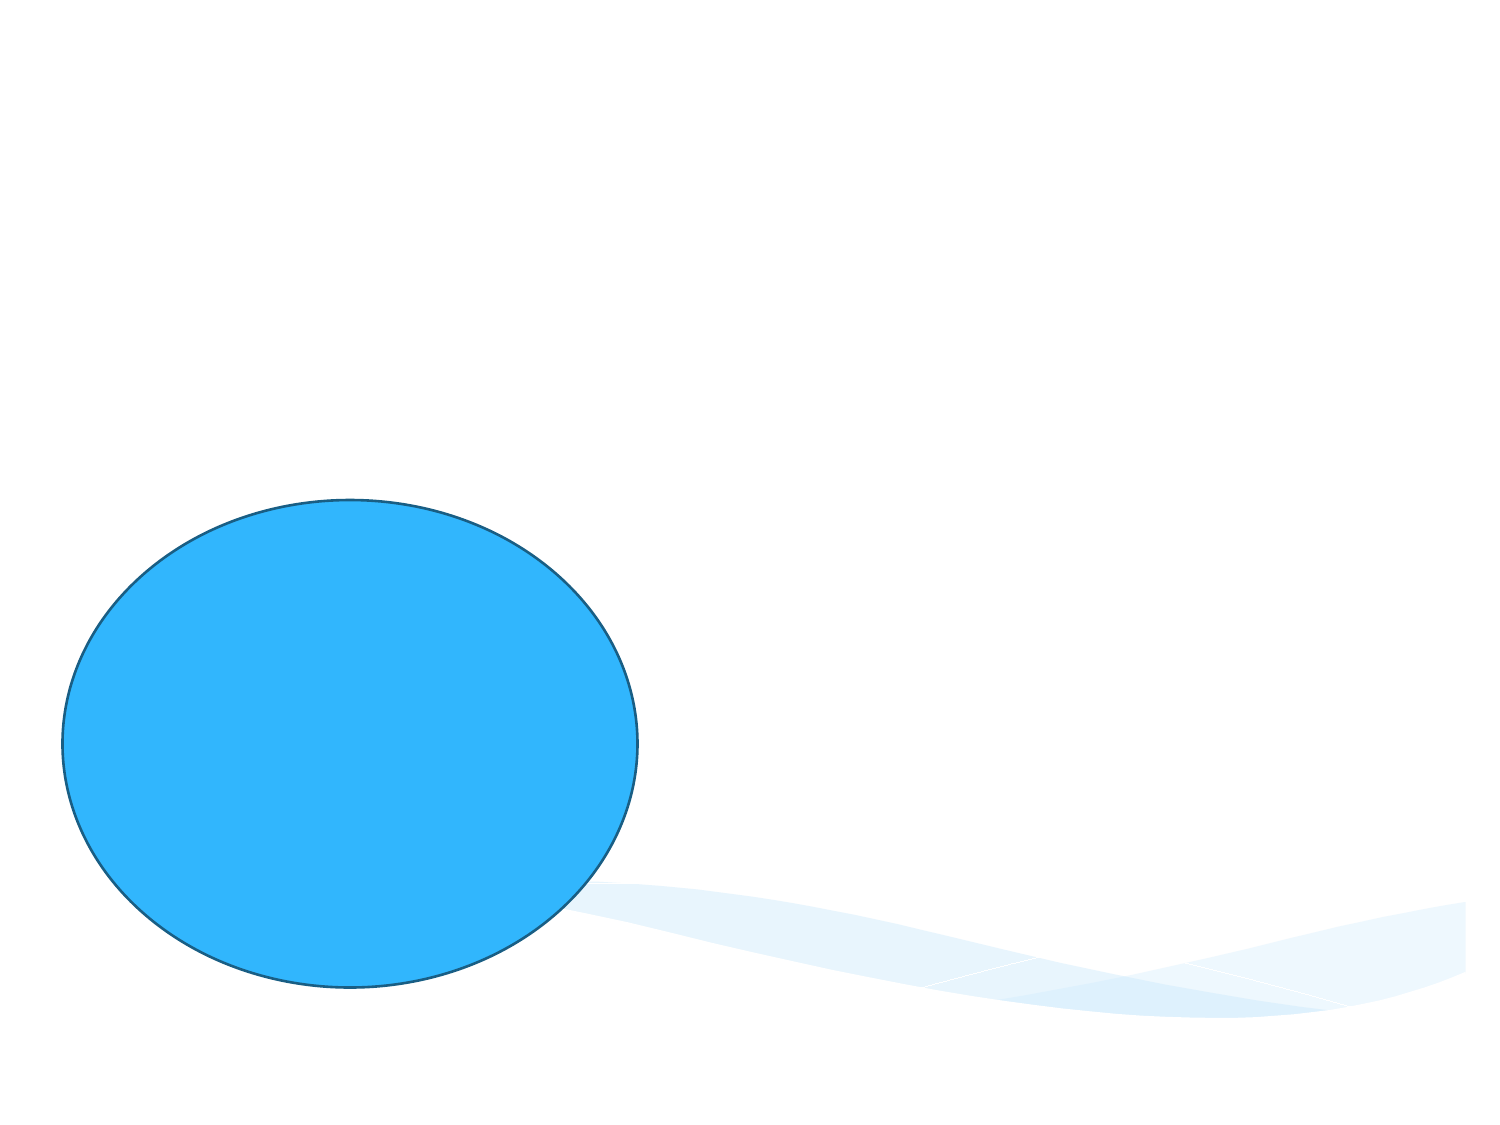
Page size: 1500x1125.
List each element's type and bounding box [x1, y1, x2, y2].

text_box [61, 498, 639, 989]
